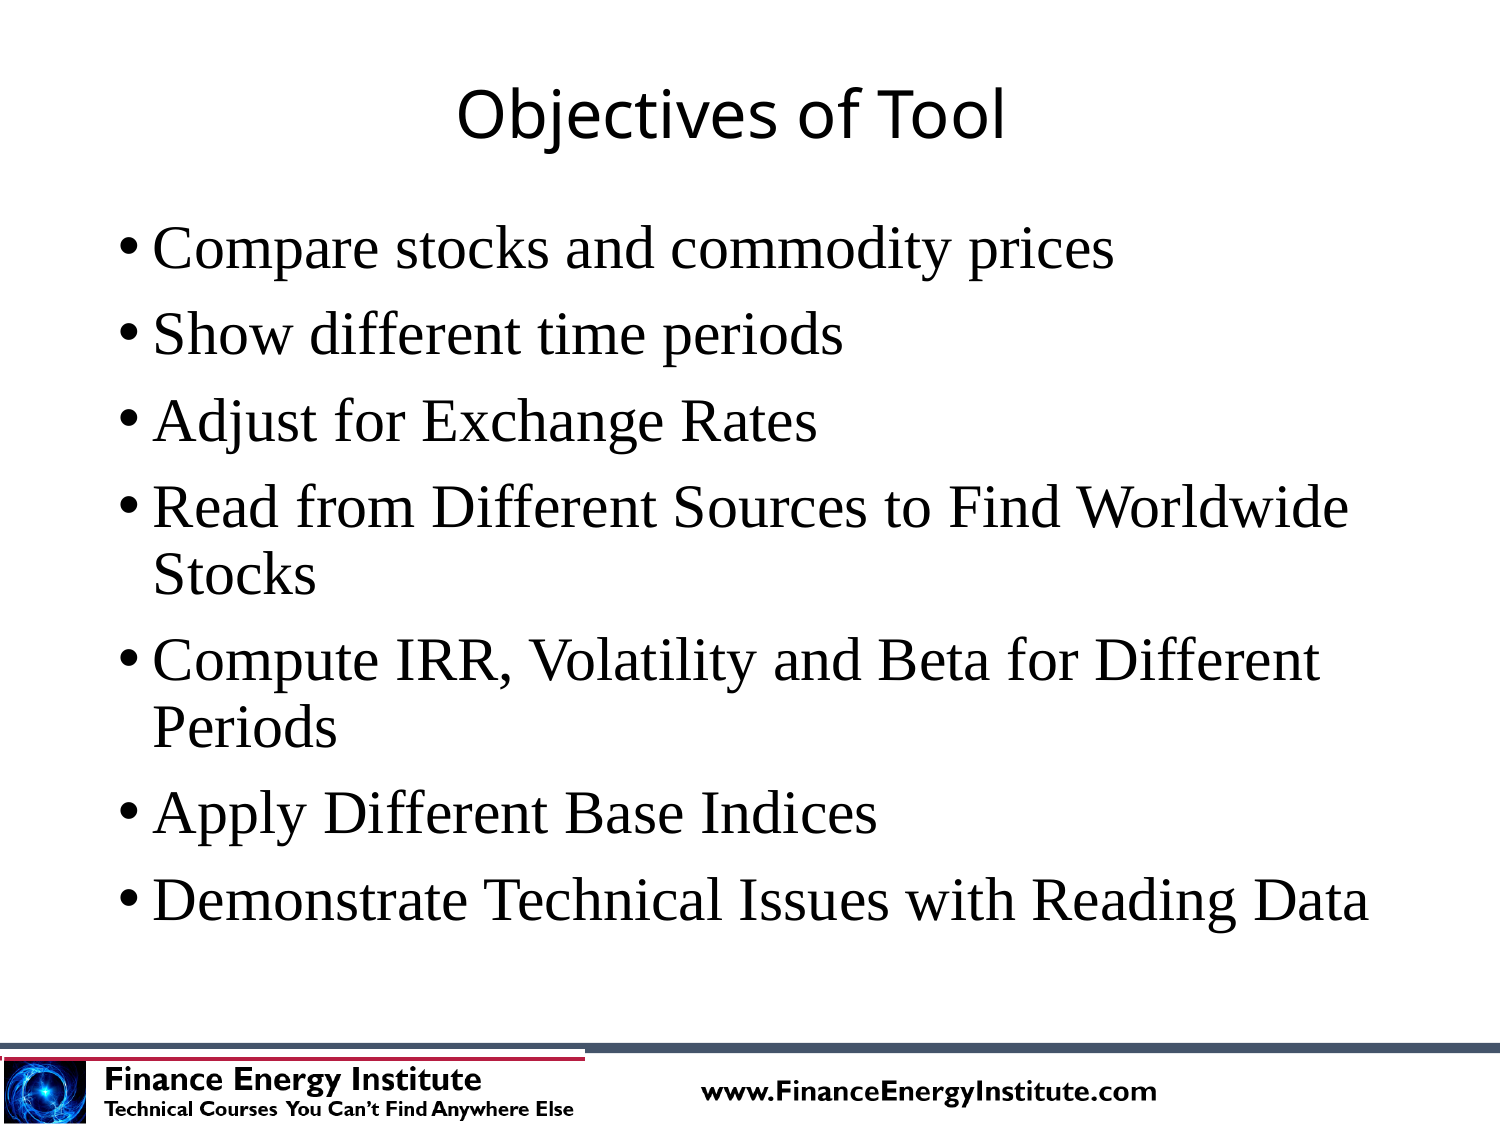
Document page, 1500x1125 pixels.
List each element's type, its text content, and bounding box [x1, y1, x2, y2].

list Compare stocks and commodity prices Show different time periods Adjust for Exchange Rates Read from Different Sources to Find Worldwide Stocks Compute IRR, Volatility and Beta for Different Periods Apply Different Base Indices Demonstrate Technical Issues with Reading Data [103, 207, 1400, 1014]
picture [0, 1049, 585, 1125]
title Objectives of Tool [103, 59, 1361, 174]
picture [696, 1074, 1166, 1112]
